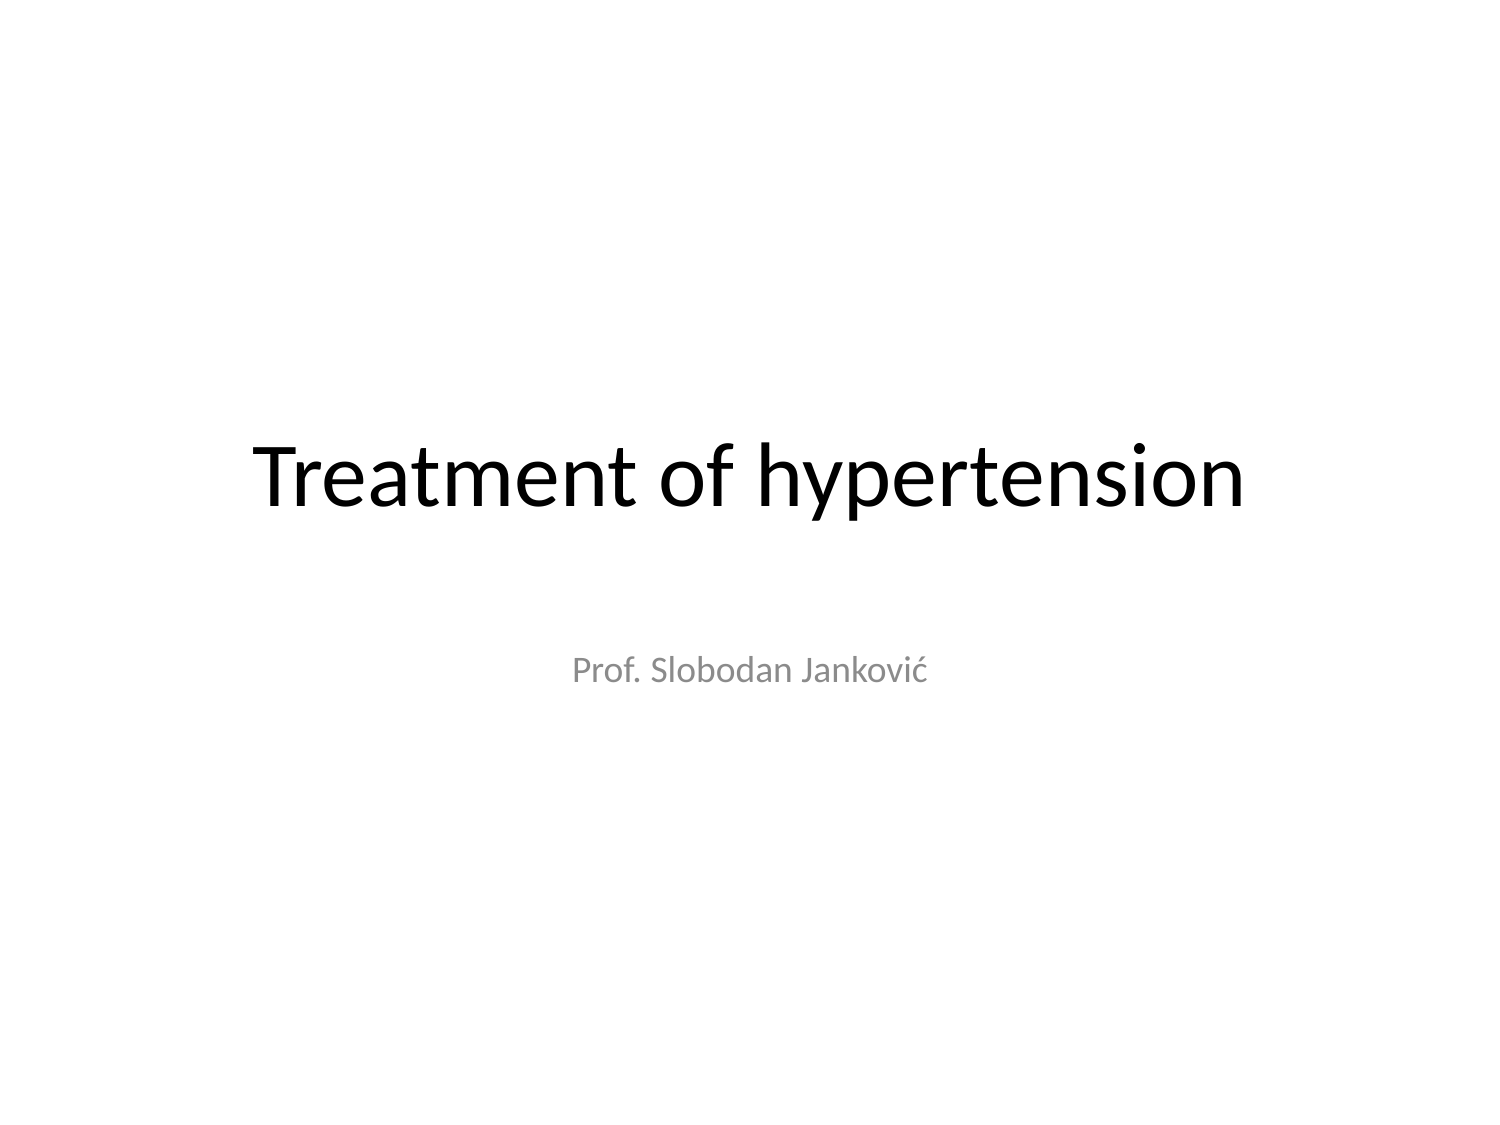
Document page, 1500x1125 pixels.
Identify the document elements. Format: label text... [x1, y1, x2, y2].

subtitle Prof. Slobodan Janković [225, 637, 1275, 925]
title Treatment of hypertension [112, 349, 1388, 591]
